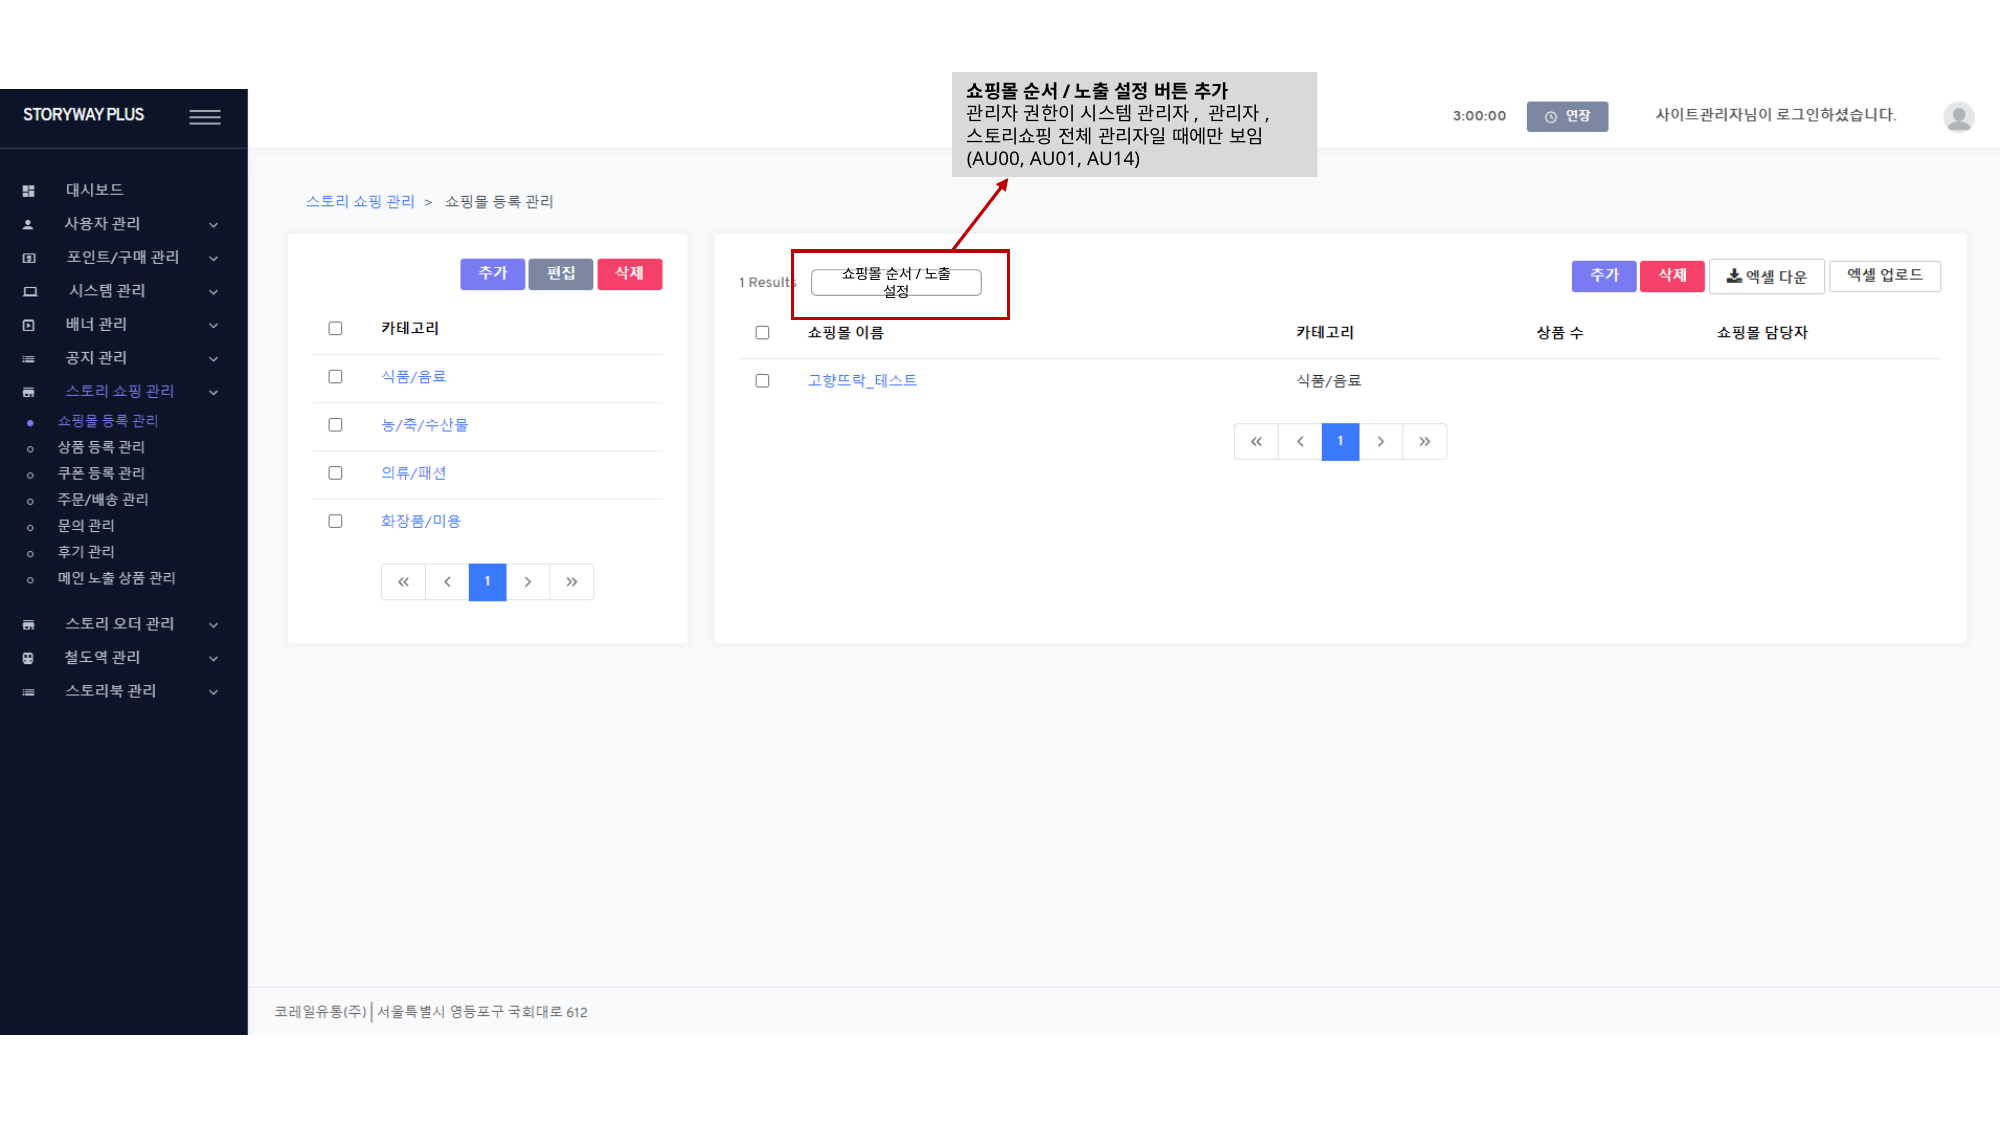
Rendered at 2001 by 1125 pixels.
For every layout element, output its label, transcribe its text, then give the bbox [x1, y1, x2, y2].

text_box 쇼핑몰 순서/노출 설정 버튼 추가 관리자 권한이 시스템 관리자, 관리자, 스토리쇼핑 전체 관리자일 때에만 보임 (AU00, AU01, AU14) [952, 72, 1318, 89]
picture [0, 89, 2000, 1036]
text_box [951, 177, 1009, 252]
